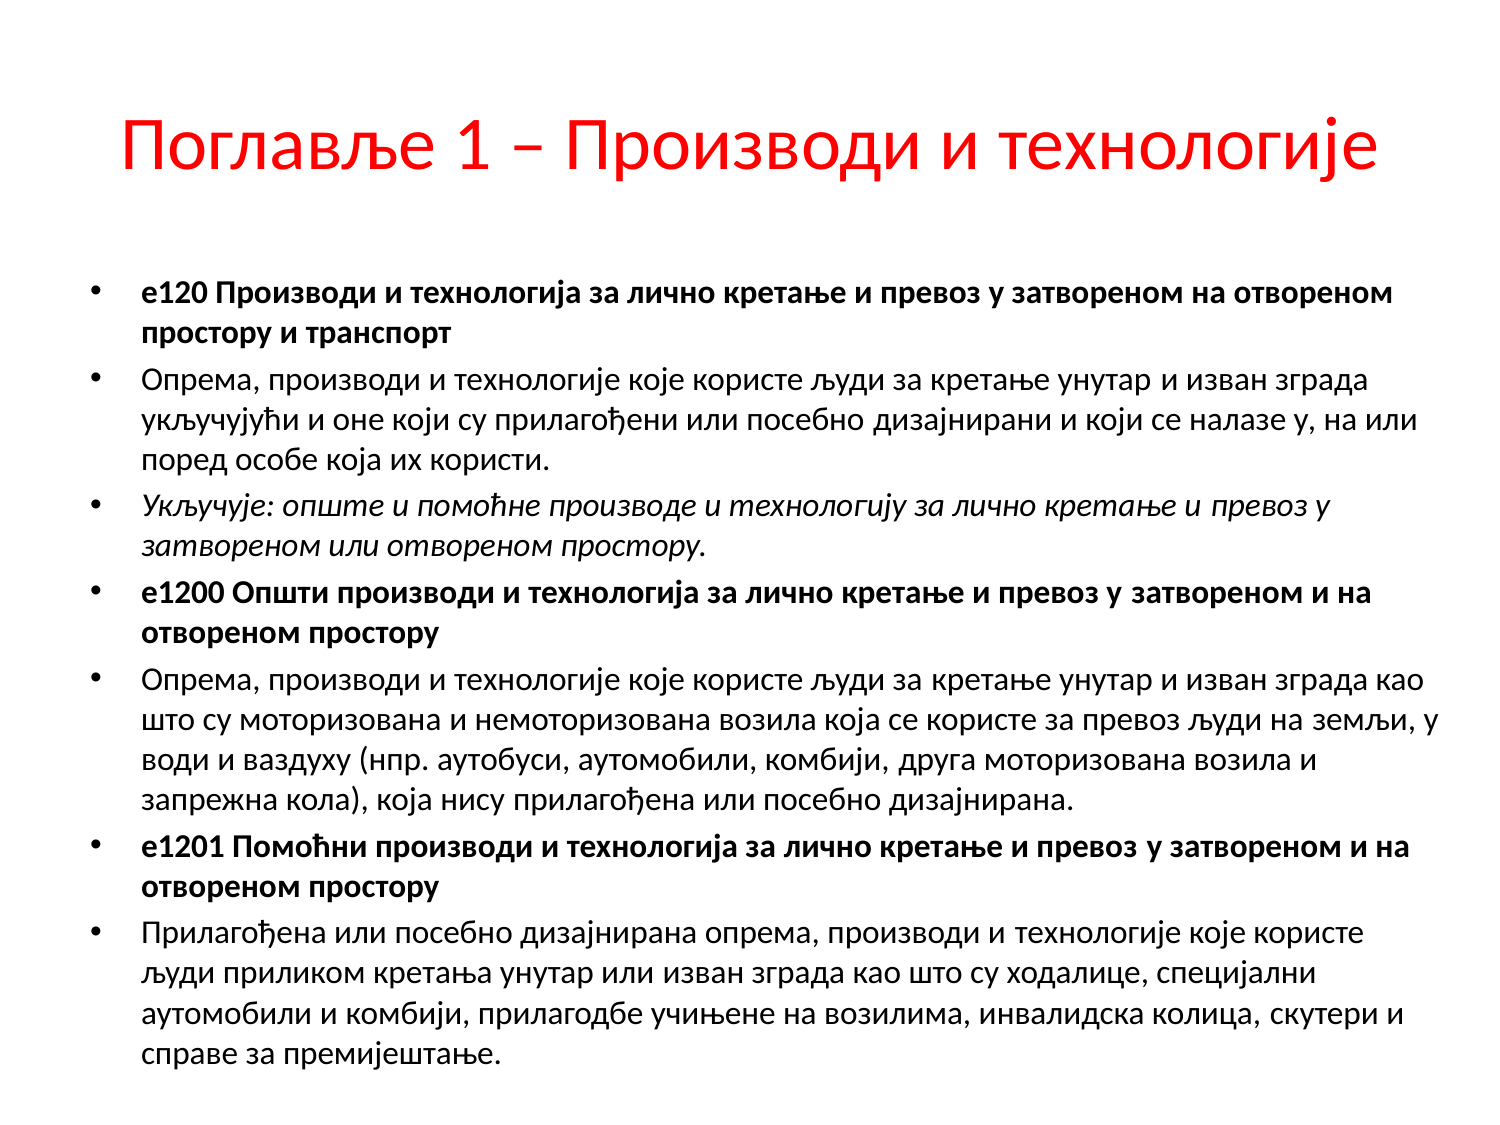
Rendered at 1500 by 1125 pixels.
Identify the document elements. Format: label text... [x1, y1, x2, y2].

title Поглавље 1 – Производи и технологије [75, 45, 1425, 233]
list е120 Производи и технологија за лично кретање и превоз у затвореном на отвореном простору и транспорт Опрема, производи и технологије које користе људи за кретање унутар и изван зграда укључујући и оне који су прилагођени или посебно дизајнирани и који се налазе у, на или поред особе која их користи. Укључује: опште и помоћне производе и технологију за лично кретање и превоз у затвореном или отвореном простору. е1200 Општи производи и технологија за лично кретање и превоз у затвореном и на отвореном простору Опрема, производи и технологије које користе људи за кретање унутар и изван зграда као што су моторизована и немоторизована возила која се користе за превоз људи на земљи, у води и ваздуху (нпр. аутобуси, аутомобили, комбији, друга моторизована возила и запрежна кола), која нису прилагођена или посебно дизајнирана. е1201 Помоћни производи и технологија за лично кретање и превоз у затвореном и на отвореном простору Прилагођена или посебно дизајнирана опрема, производи и технологије које користе људи приликом кретања унутар или изван зграда као што су ходалице, специјални аутомобили и комбији, прилагодбе учињене на возилима, инвалидска колица, скутери и справе за премијештање. [75, 262, 1459, 1083]
